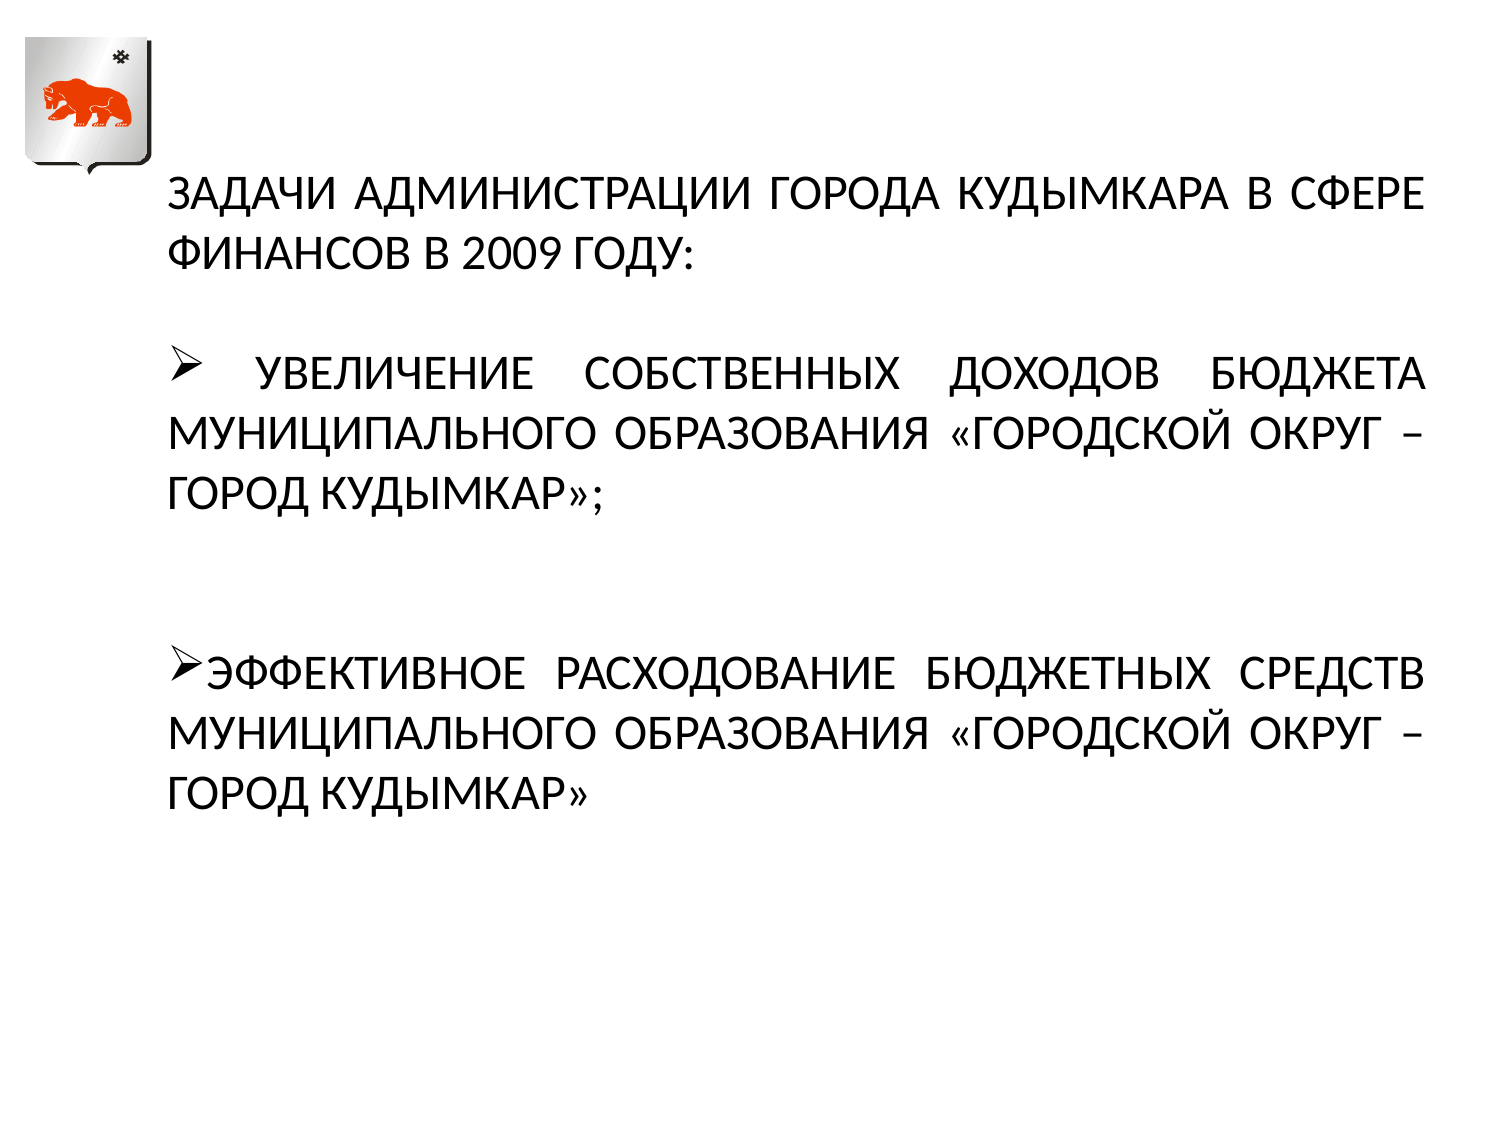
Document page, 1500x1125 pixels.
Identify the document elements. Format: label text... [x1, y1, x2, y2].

picture [23, 34, 153, 176]
text_box ЗАДАЧИ АДМИНИСТРАЦИИ ГОРОДА КУДЫМКАРА В СФЕРЕ ФИНАНСОВ В 2009 ГОДУ: УВЕЛИЧЕНИЕ СОБСТВЕННЫХ ДОХОДОВ БЮДЖЕТА МУНИЦИПАЛЬНОГО ОБРАЗОВАНИЯ «ГОРОДСКОЙ ОКРУГ – ГОРОД КУДЫМКАР»; ЭФФЕКТИВНОЕ РАСХОДОВАНИЕ БЮДЖЕТНЫХ СРЕДСТВ МУНИЦИПАЛЬНОГО ОБРАЗОВАНИЯ «ГОРОДСКОЙ ОКРУГ – ГОРОД КУДЫМКАР» [152, 152, 1442, 828]
